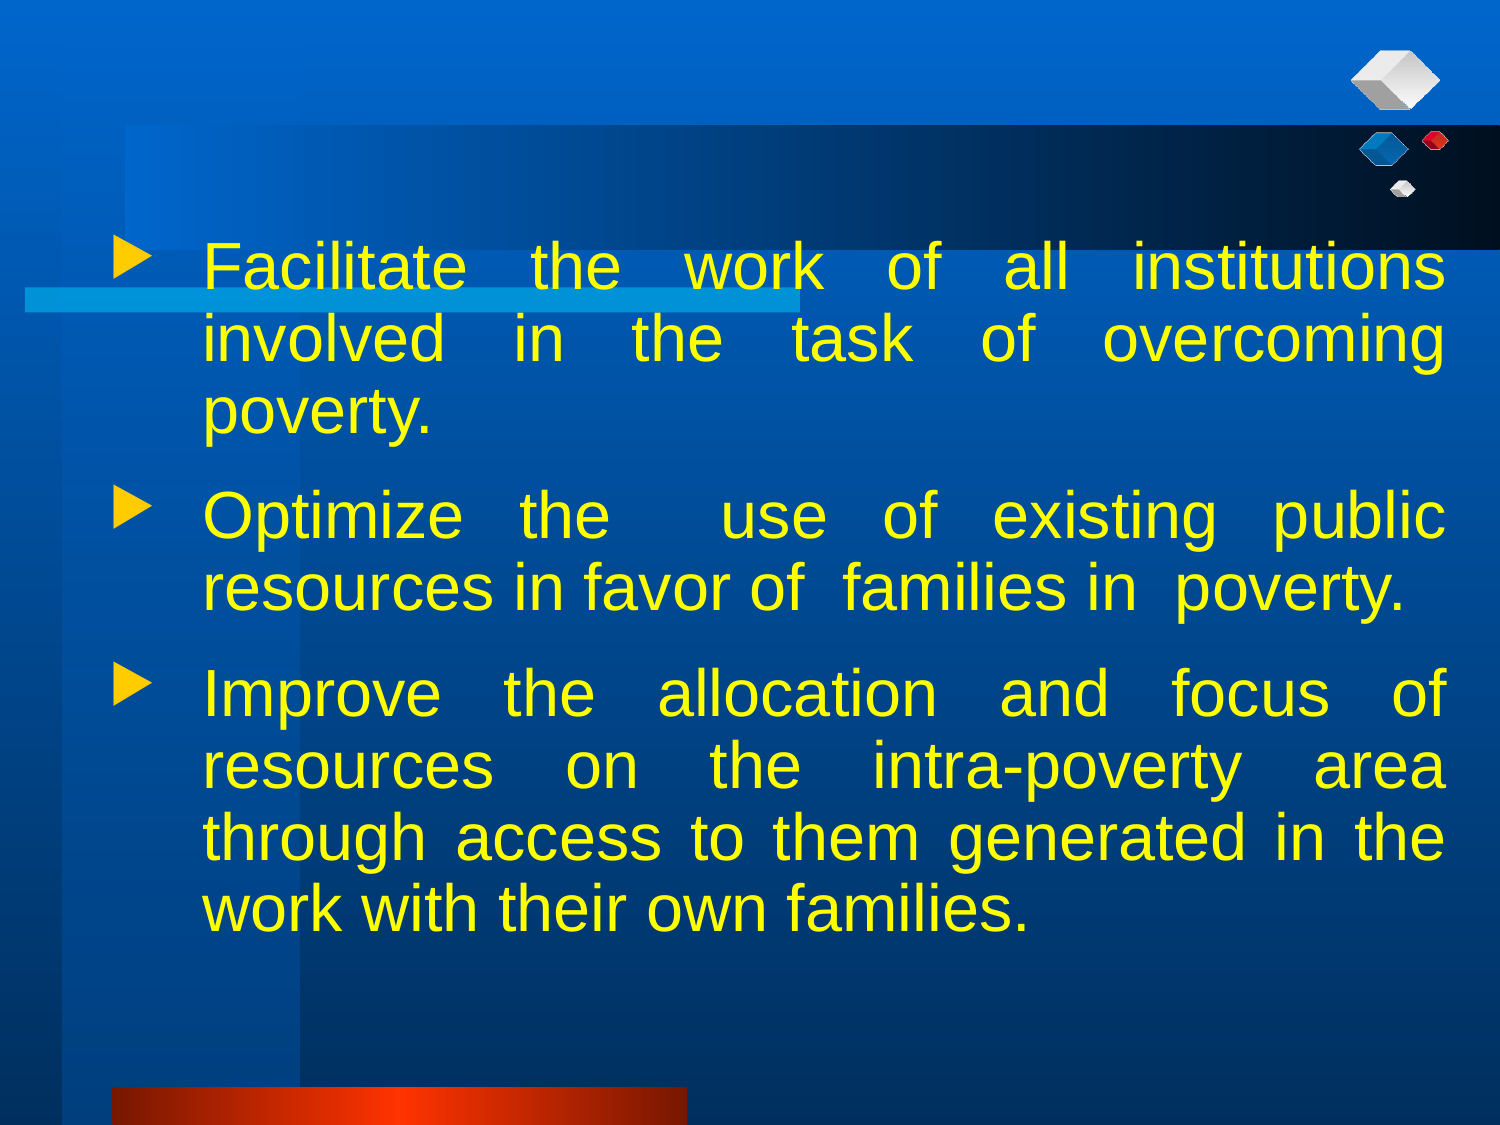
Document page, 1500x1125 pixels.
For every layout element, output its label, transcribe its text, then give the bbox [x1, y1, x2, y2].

picture [1350, 49, 1449, 208]
text_box Facilitate the work of all institutions involved in the task of overcoming poverty. Optimize the use of existing public resources in favor of families in poverty. Improve the allocation and focus of resources on the intra-poverty area through access to them generated in the work with their own families. [0, 224, 1463, 954]
